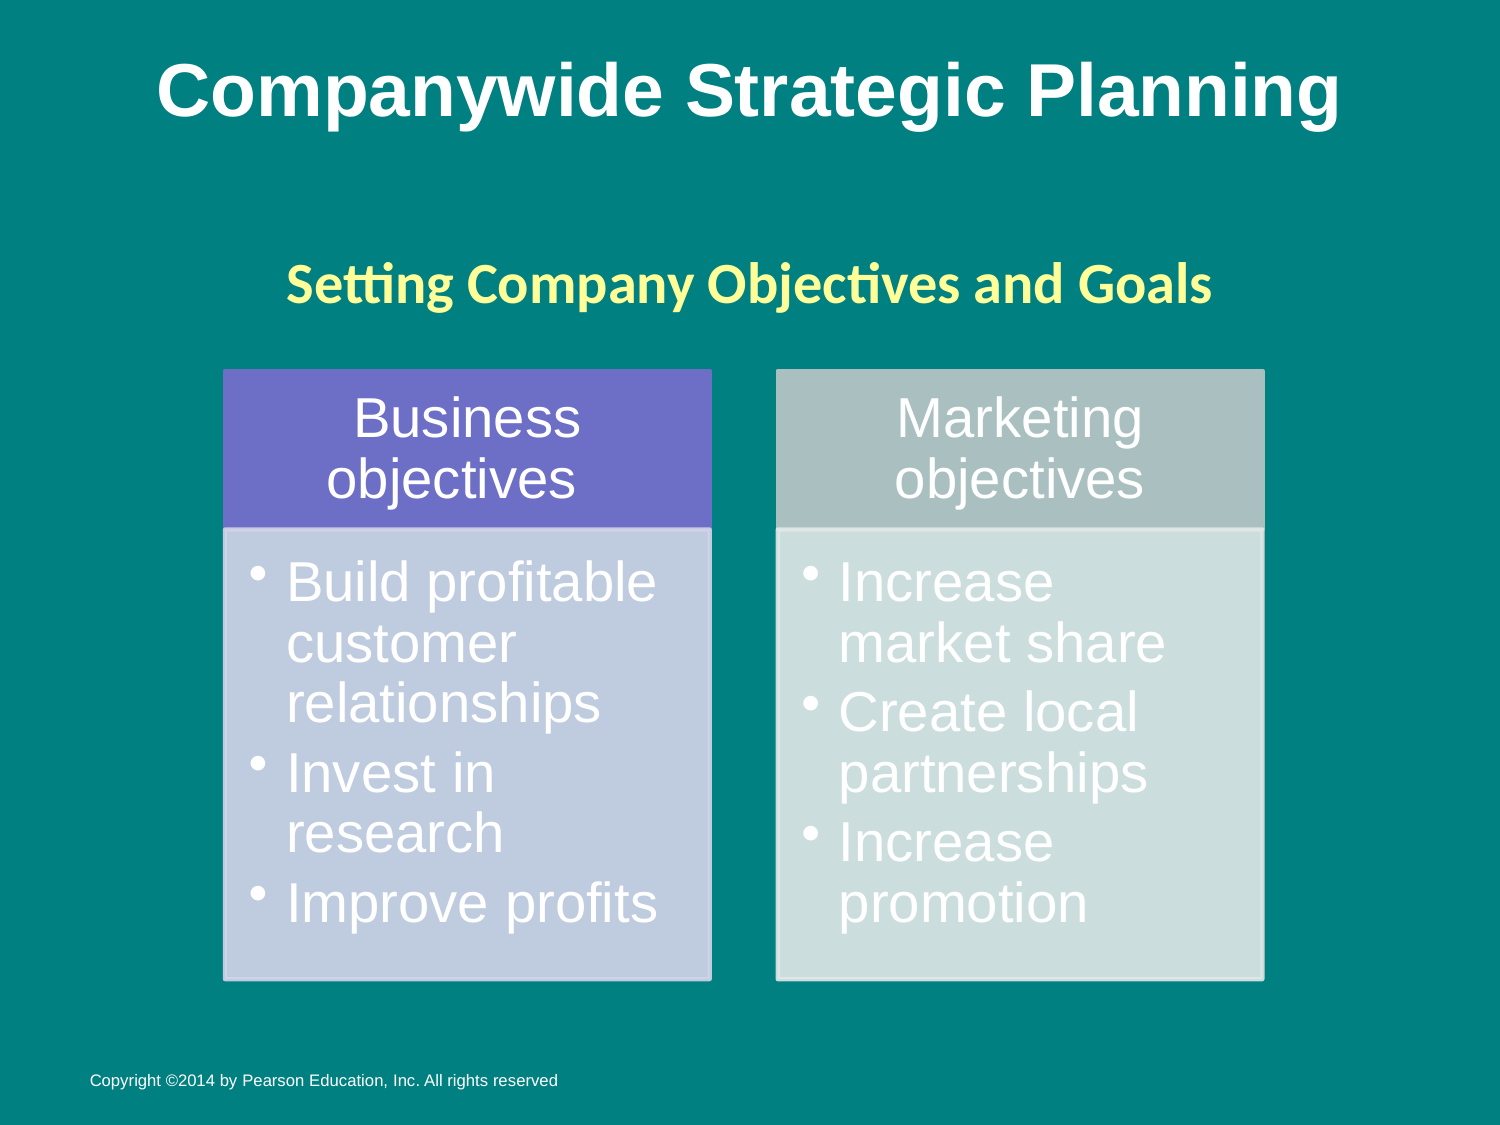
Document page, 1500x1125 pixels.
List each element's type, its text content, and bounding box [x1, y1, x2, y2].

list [224, 337, 1263, 1013]
text_box Copyright ©2014 by Pearson Education, Inc. All rights reserved [74, 1062, 825, 1098]
list Setting Company Objectives and Goals [62, 237, 1438, 313]
title Companywide Strategic Planning [112, 37, 1388, 226]
